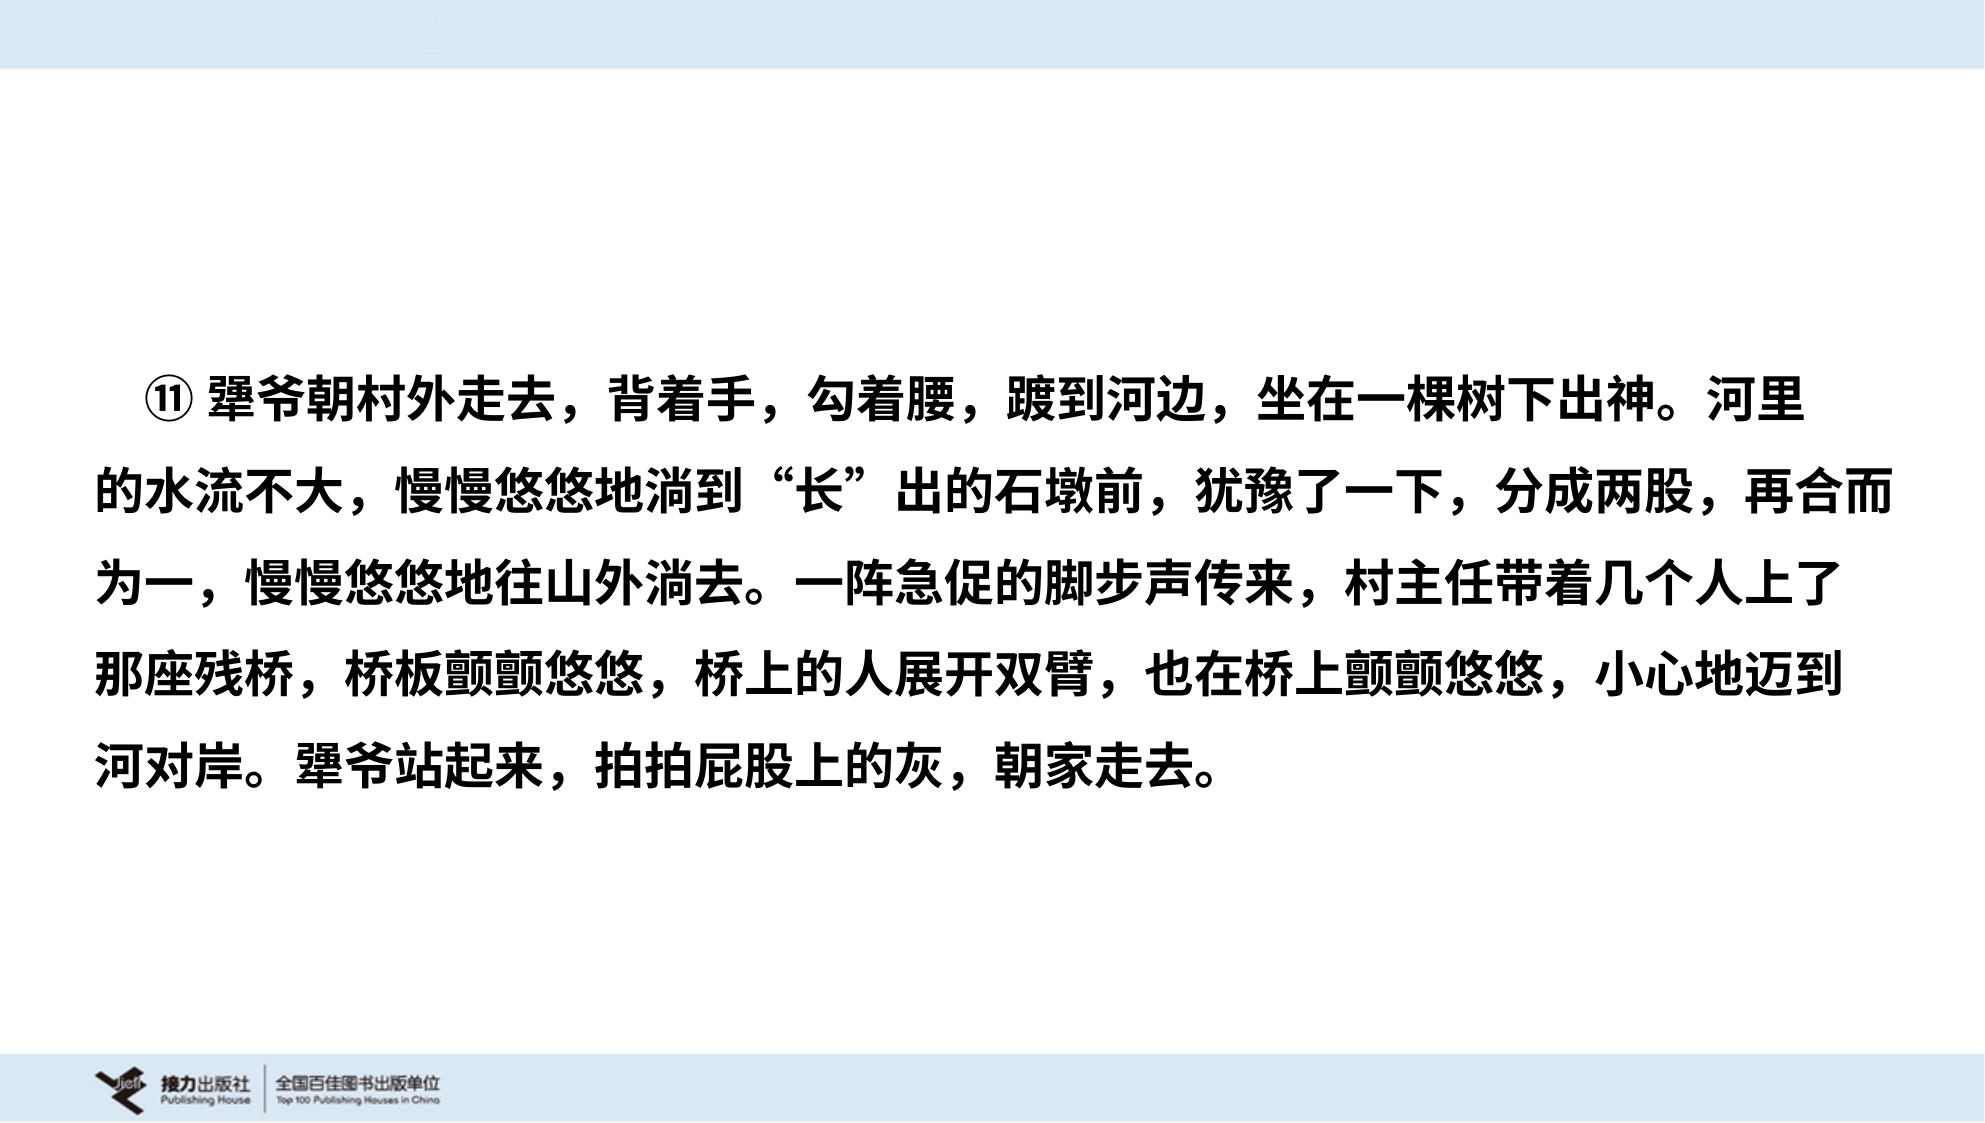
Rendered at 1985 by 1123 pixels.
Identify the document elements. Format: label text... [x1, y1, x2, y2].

picture [0, 0, 1985, 1122]
text_box ⑪犟爷朝村外走去，背着手，勾着腰，踱到河边，坐在一棵树下出神。河里 的水流不大，慢慢悠悠地淌到“长”出的石墩前，犹豫了一下，分成两股，再合而 为一，慢慢悠悠地往山外淌去。一阵急促的脚步声传来，村主任带着几个人上了 那座残桥，桥板颤颤悠悠，桥上的人展开双臂，也在桥上颤颤悠悠，小心地迈到 河对岸。犟爷站起来，拍拍屁股上的灰，朝家走去。 [94, 336, 1892, 795]
